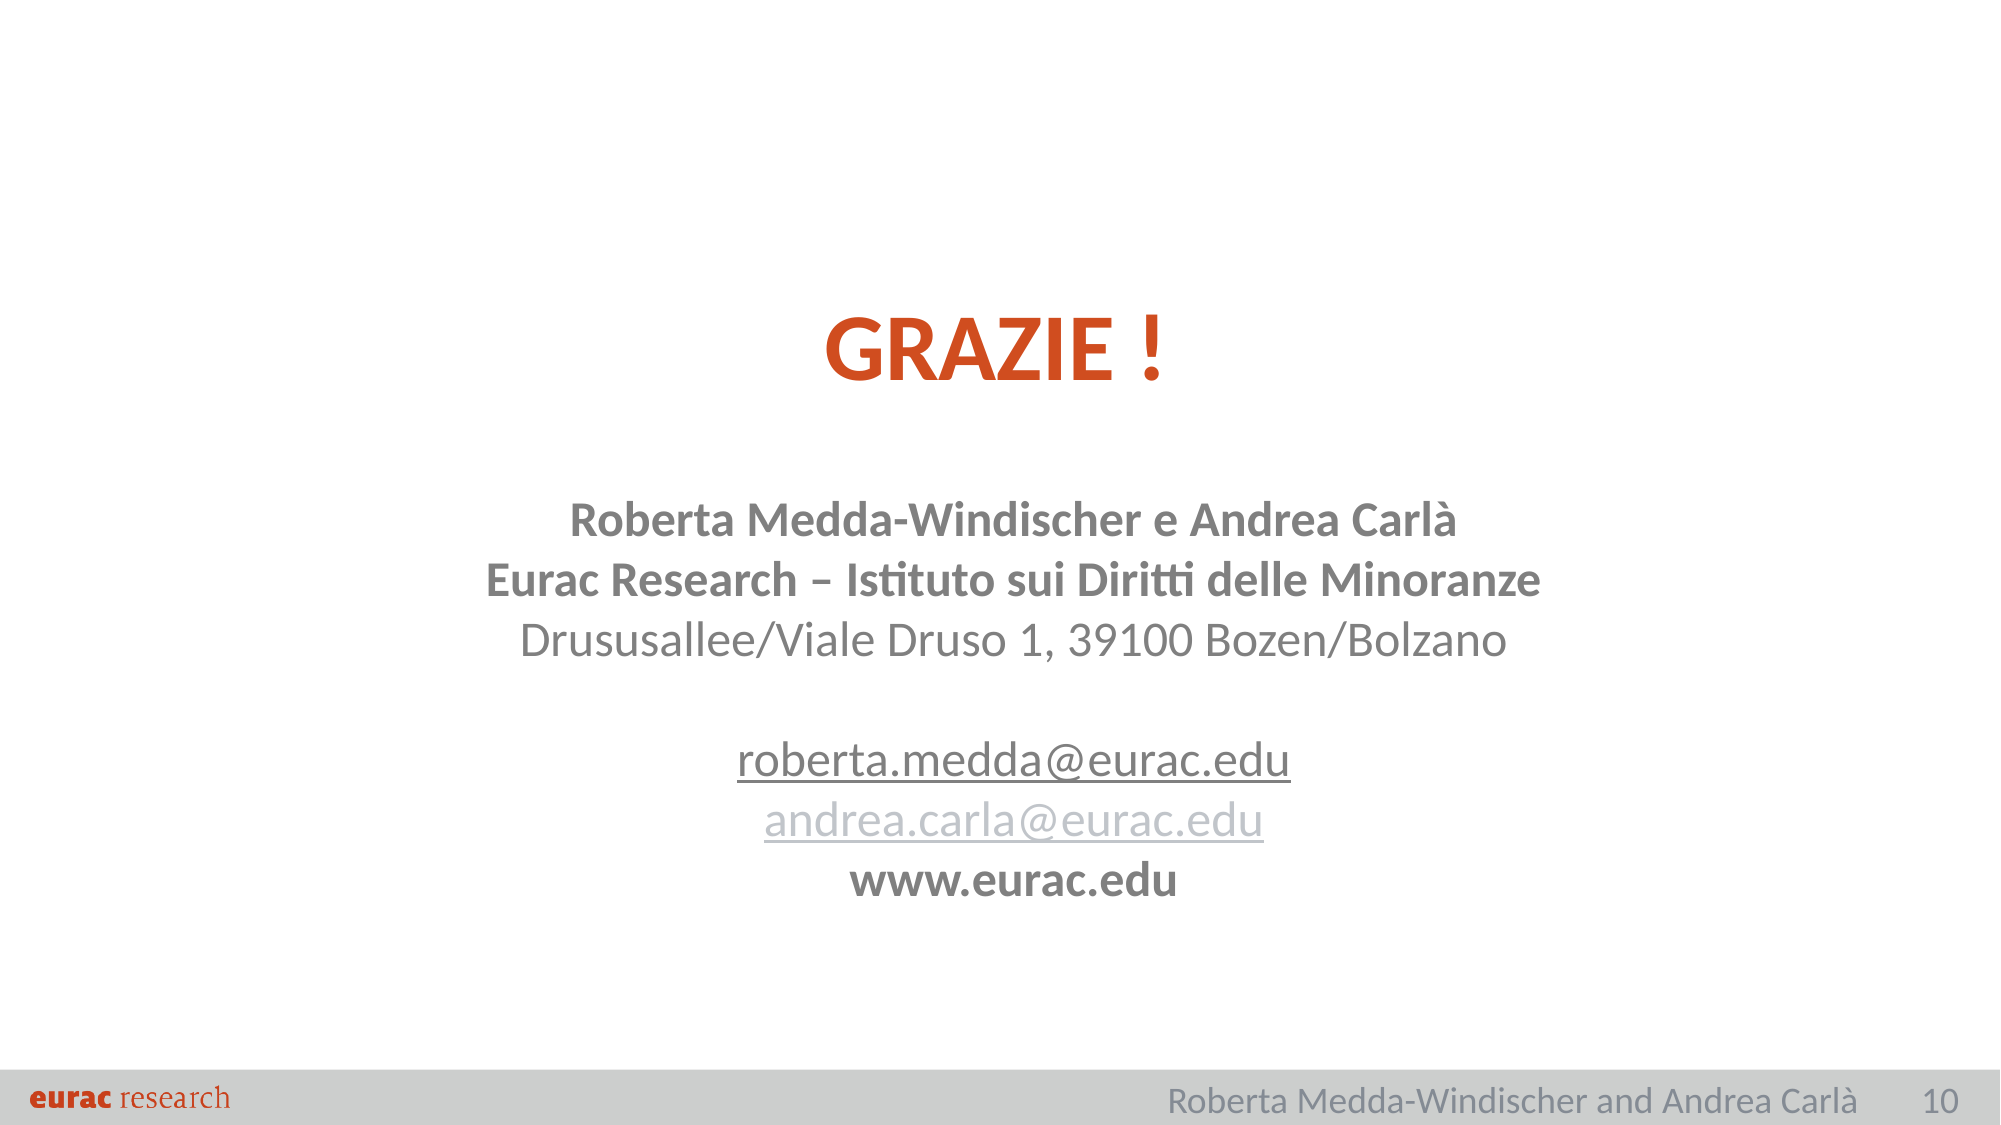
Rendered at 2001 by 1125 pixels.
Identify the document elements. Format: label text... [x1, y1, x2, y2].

picture [30, 1085, 230, 1108]
text_box Roberta Medda-Windischer e Andrea Carlà Eurac Research – Istituto sui Diritti delle Minoranze Drususallee/Viale Druso 1, 39100 Bozen/Bolzano roberta.medda@eurac.edu andrea.carla@eurac.edu www.eurac.edu [256, 479, 1772, 915]
text_box Grazie ! [809, 277, 1219, 408]
